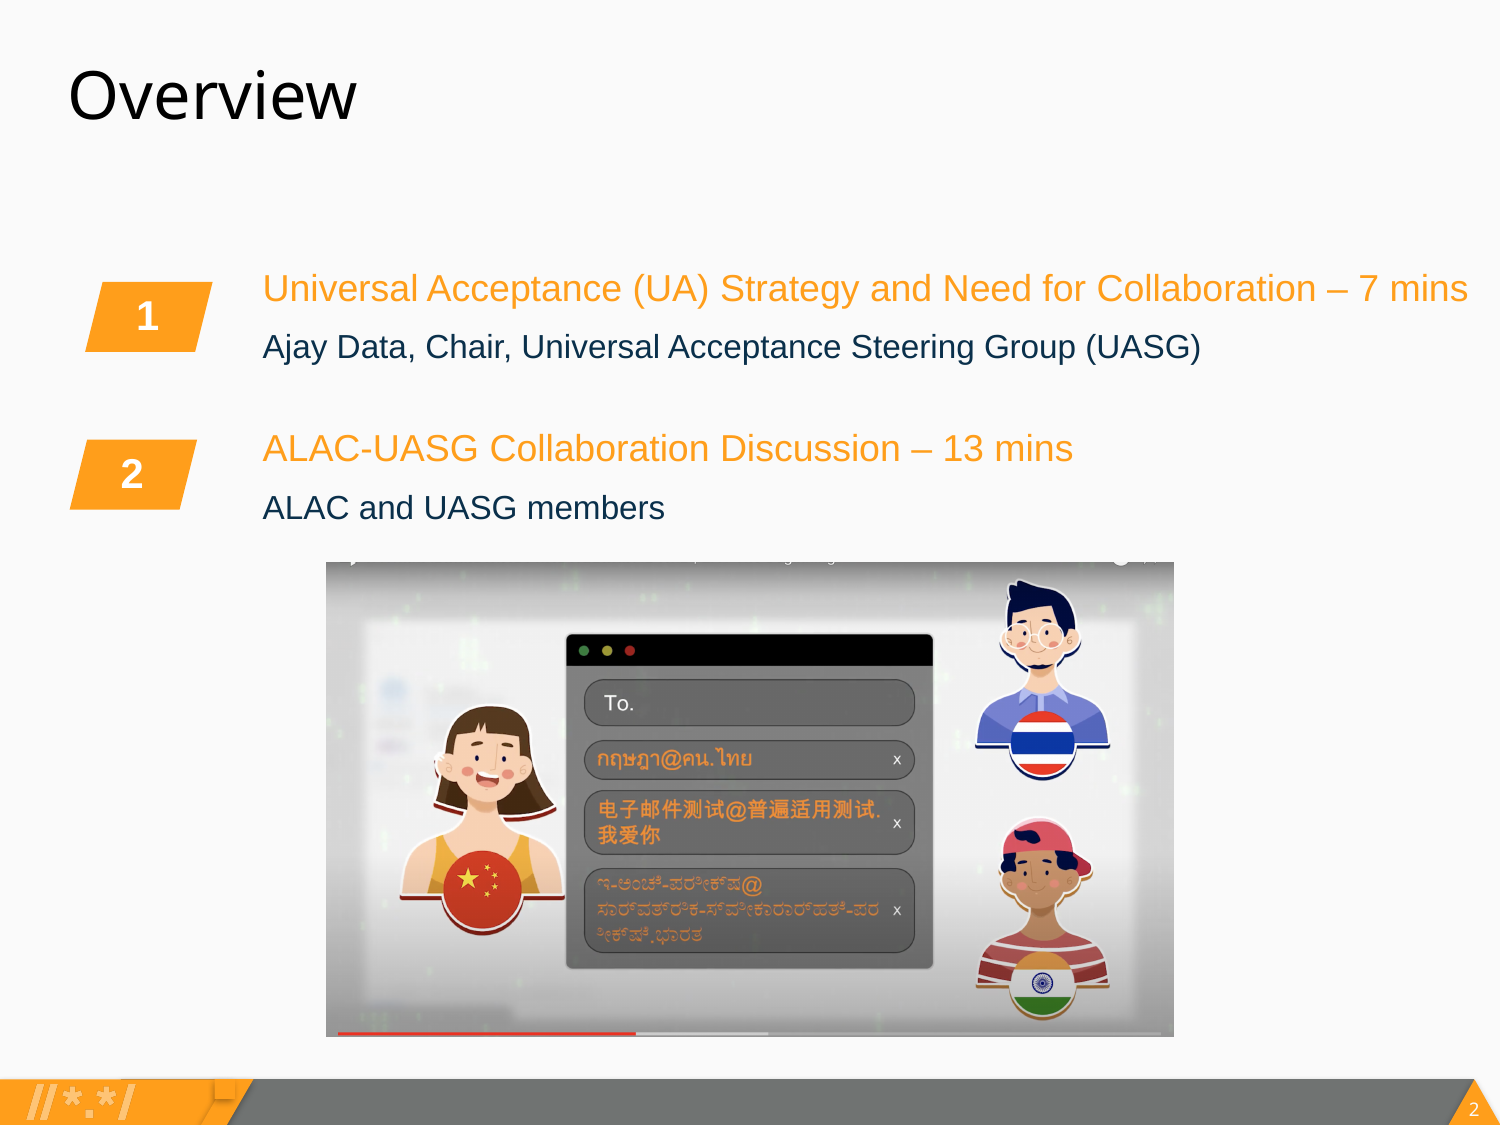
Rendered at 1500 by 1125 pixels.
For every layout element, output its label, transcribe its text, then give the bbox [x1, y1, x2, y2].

title Overview [52, 45, 1439, 233]
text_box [84, 260, 1500, 372]
picture [326, 562, 1174, 1038]
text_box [69, 420, 1500, 532]
